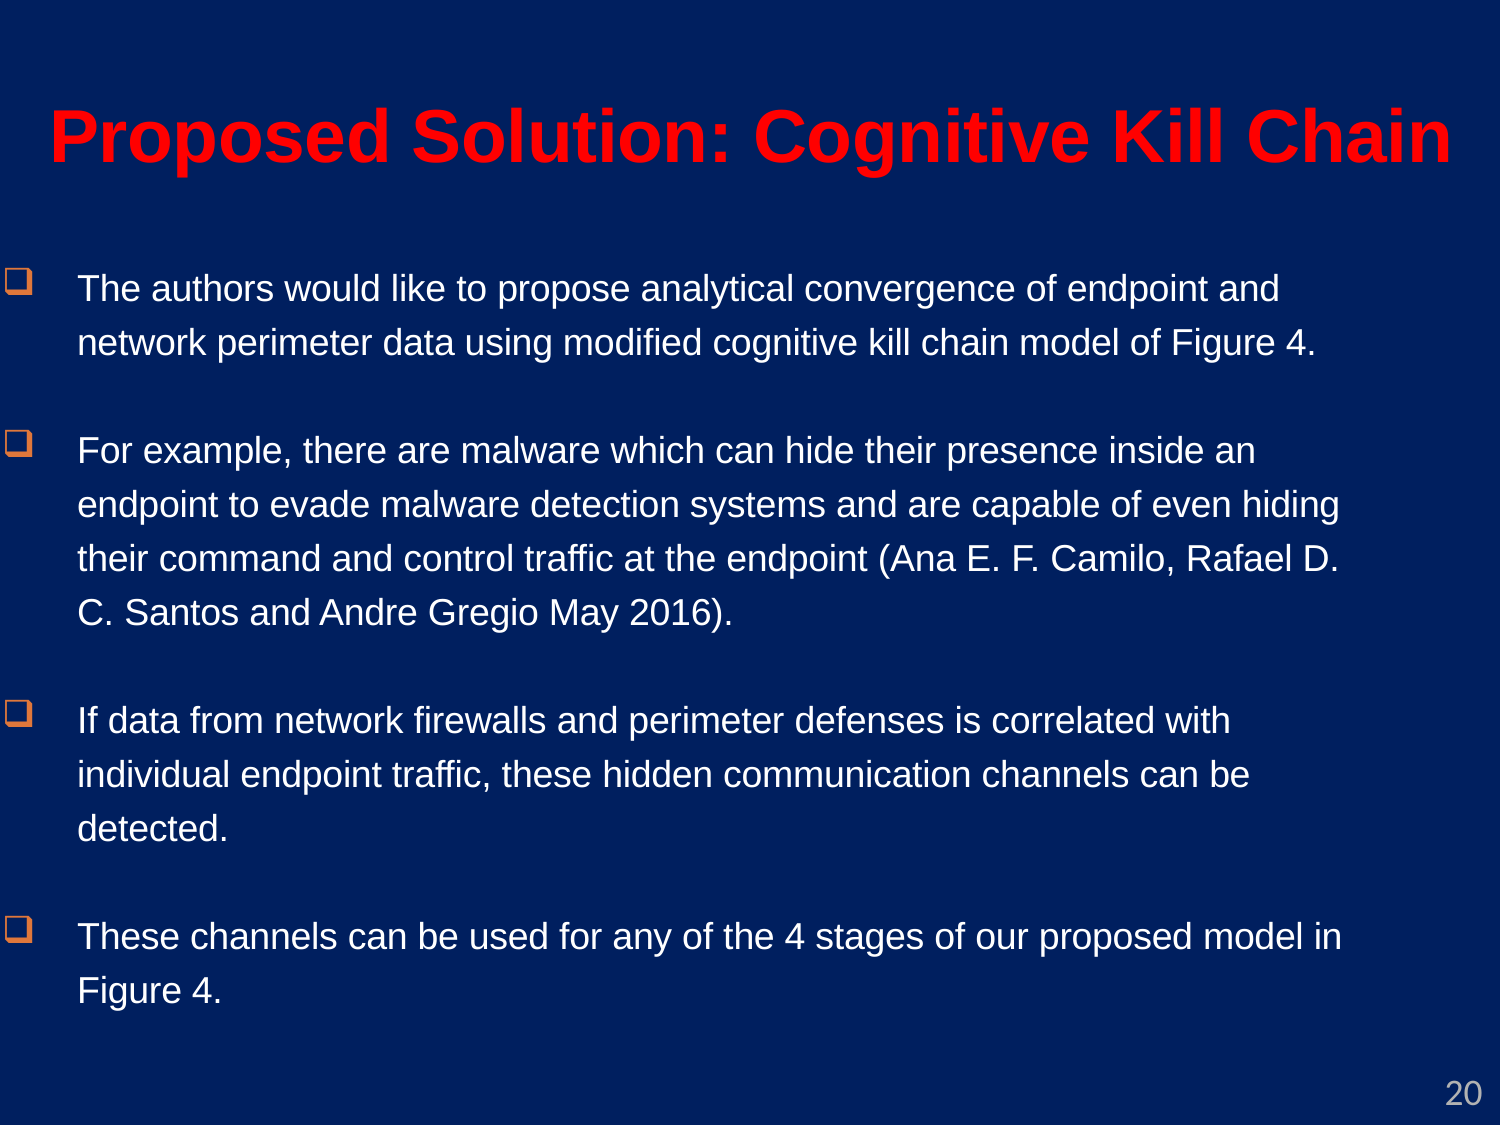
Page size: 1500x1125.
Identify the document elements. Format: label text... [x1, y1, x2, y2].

slide_number 20 [1137, 1068, 1483, 1114]
text_box The authors would like to propose analytical convergence of endpoint and network perimeter data using modified cognitive kill chain model of Figure 4. For example, there are malware which can hide their presence inside an endpoint to evade malware detection systems and are capable of even hiding their command and control traffic at the endpoint (Ana E. F. Camilo, Rafael D. C. Santos and Andre Gregio May 2016). If data from network firewalls and perimeter defenses is correlated with individual endpoint traffic, these hidden communication channels can be detected. These channels can be used for any of the 4 stages of our proposed model in Figure 4. [0, 255, 1500, 1125]
text_box Proposed Solution: Cognitive Kill Chain [0, 87, 1500, 178]
